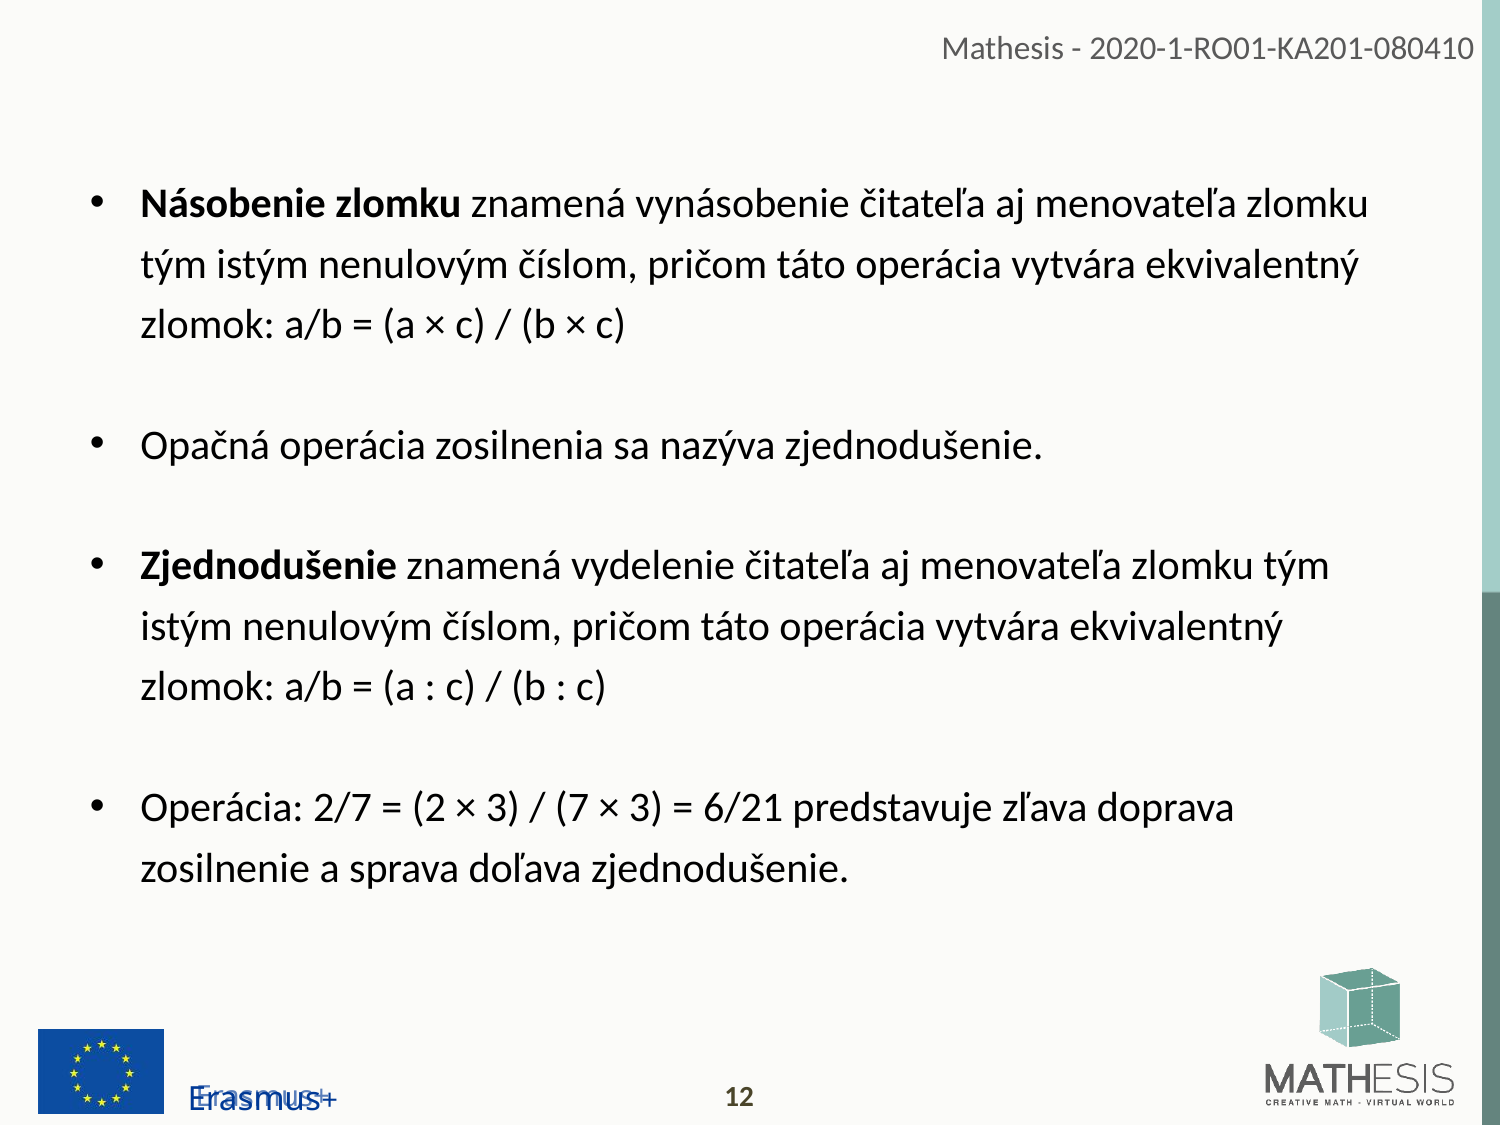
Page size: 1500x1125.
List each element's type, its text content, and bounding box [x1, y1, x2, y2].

picture [38, 1029, 164, 1114]
list Násobenie zlomku znamená vynásobenie čitateľa aj menovateľa zlomku tým istým nenulovým číslom, pričom táto operácia vytvára ekvivalentný zlomok: a/b = (a × c) / (b × c) Opačná operácia zosilnenia sa nazýva zjednodušenie. Zjednodušenie znamená vydelenie čitateľa aj menovateľa zlomku tým istým nenulovým číslom, pričom táto operácia vytvára ekvivalentný zlomok: a/b = (a : c) / (b : c) Operácia: 2/7 = (2 × 3) / (7 × 3) = 6/21 predstavuje zľava doprava zosilnenie a sprava doľava zjednodušenie. [75, 158, 1425, 901]
